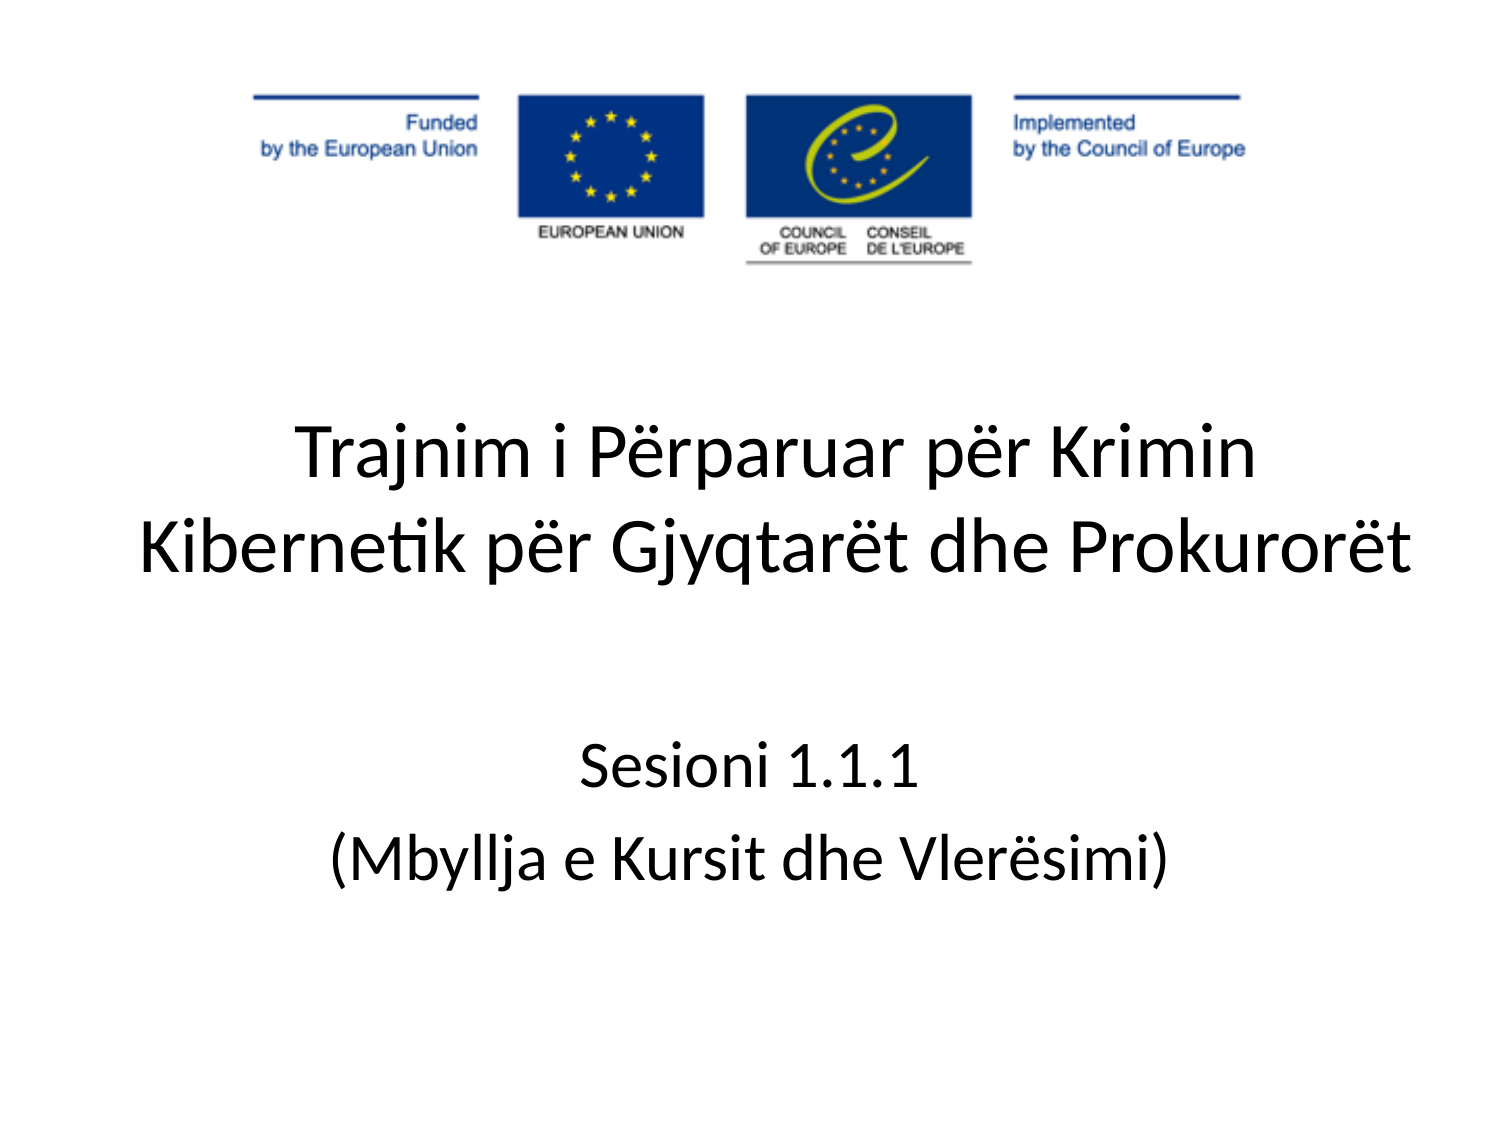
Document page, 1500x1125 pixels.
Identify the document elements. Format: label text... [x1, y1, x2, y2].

subtitle Sesioni 1.1.1 (Mbyllja e Kursit dhe Vlerësimi) [225, 712, 1275, 925]
picture [248, 90, 1252, 273]
title Trajnim i Përparuar për Krimin Kibernetik për Gjyqtarët dhe Prokurorët [112, 349, 1442, 638]
